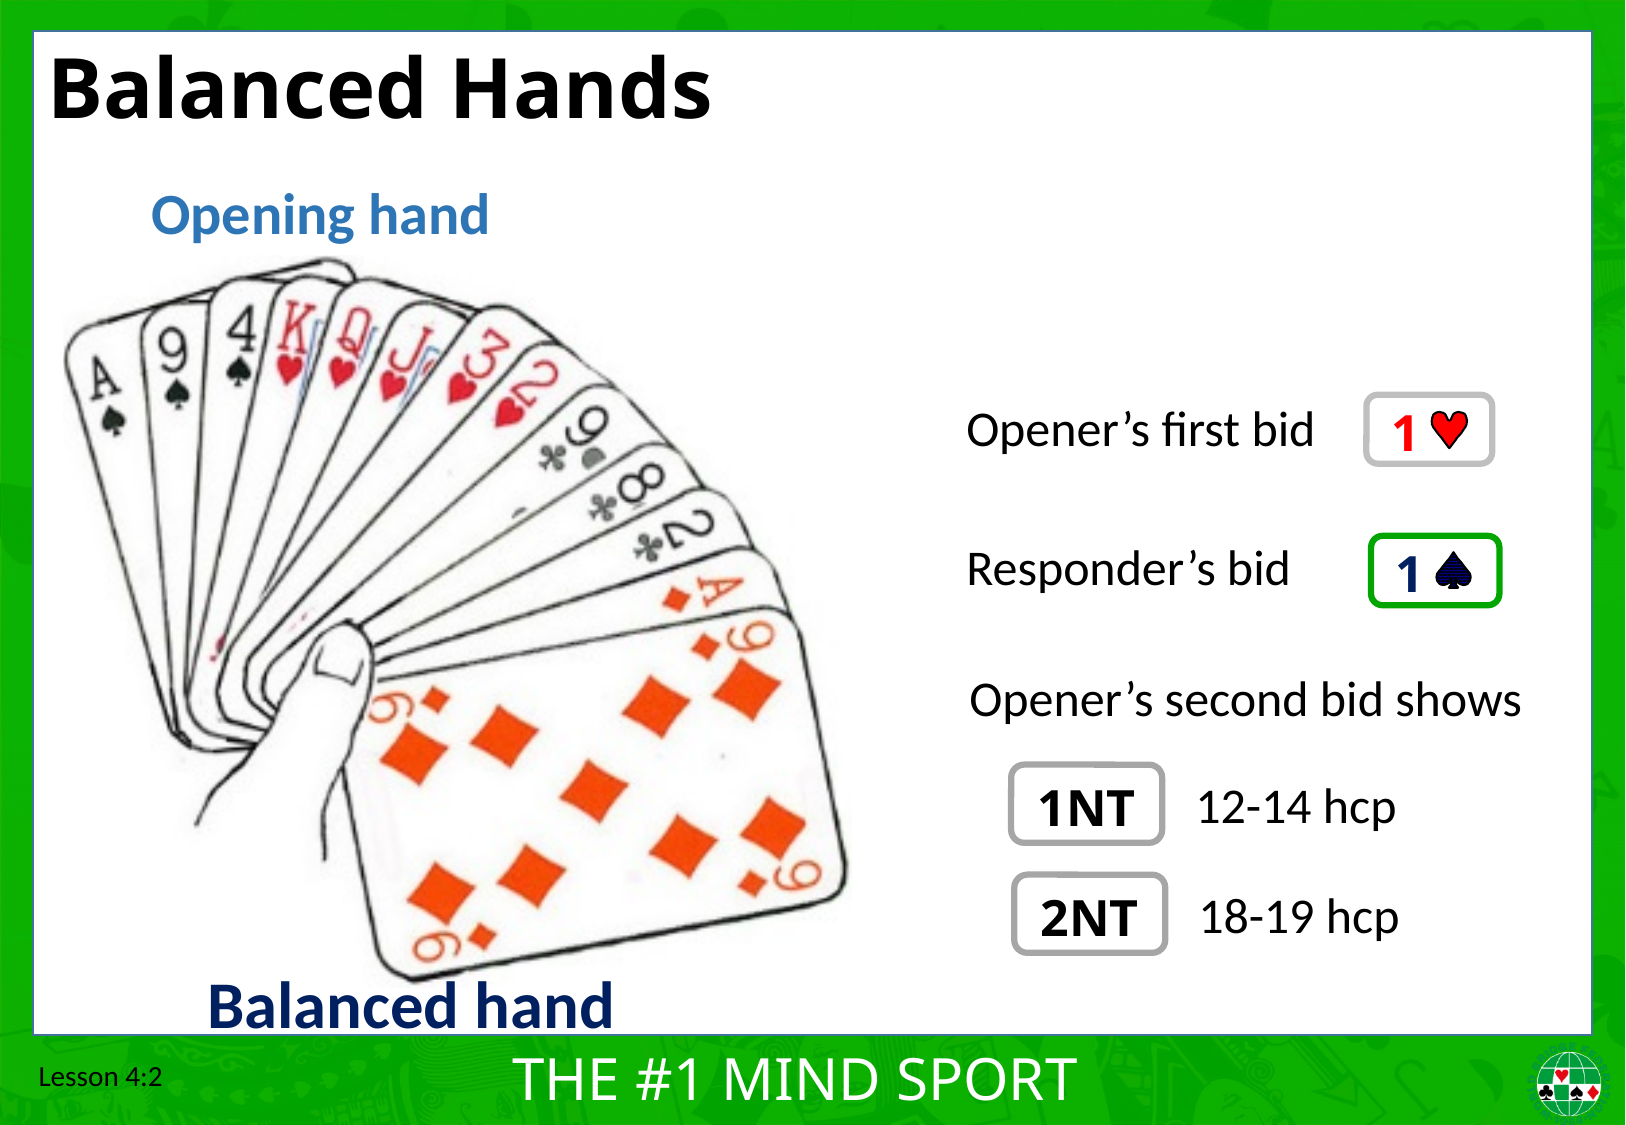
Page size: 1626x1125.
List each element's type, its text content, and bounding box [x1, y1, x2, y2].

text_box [1011, 764, 1425, 843]
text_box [1014, 874, 1416, 953]
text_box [951, 528, 1500, 606]
text_box Balanced hand [192, 988, 631, 1049]
picture [0, 0, 1626, 1125]
title Balanced Hands [32, 34, 1434, 150]
text_box Opener’s second bid shows [954, 658, 1537, 734]
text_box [951, 388, 1493, 465]
text_box Opening hand [136, 169, 506, 254]
